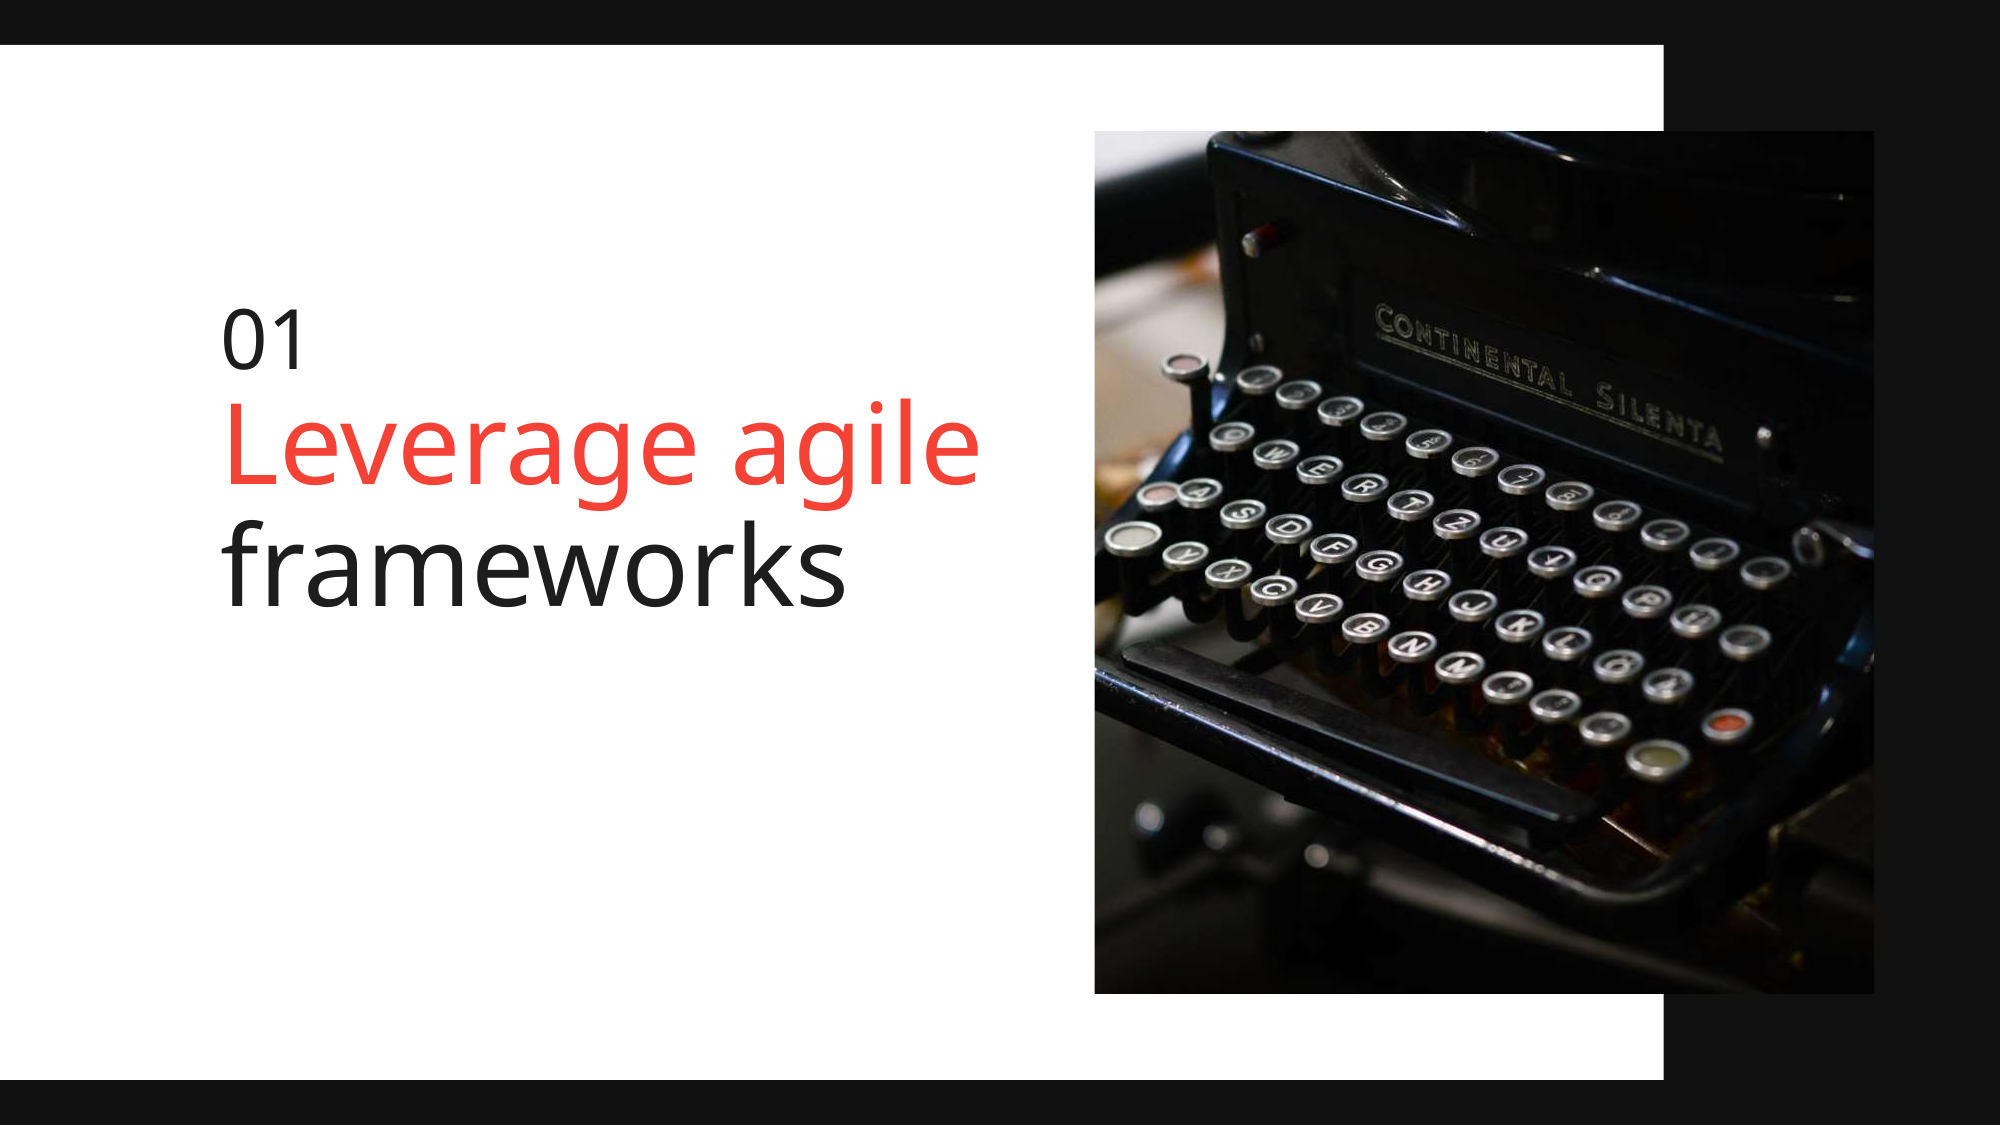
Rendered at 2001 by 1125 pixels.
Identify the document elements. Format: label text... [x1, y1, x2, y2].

text_box Leverage agile frameworks [220, 387, 1064, 631]
text_box [0, 44, 1665, 1081]
text_box 01 [220, 297, 324, 388]
picture [1094, 131, 1875, 994]
